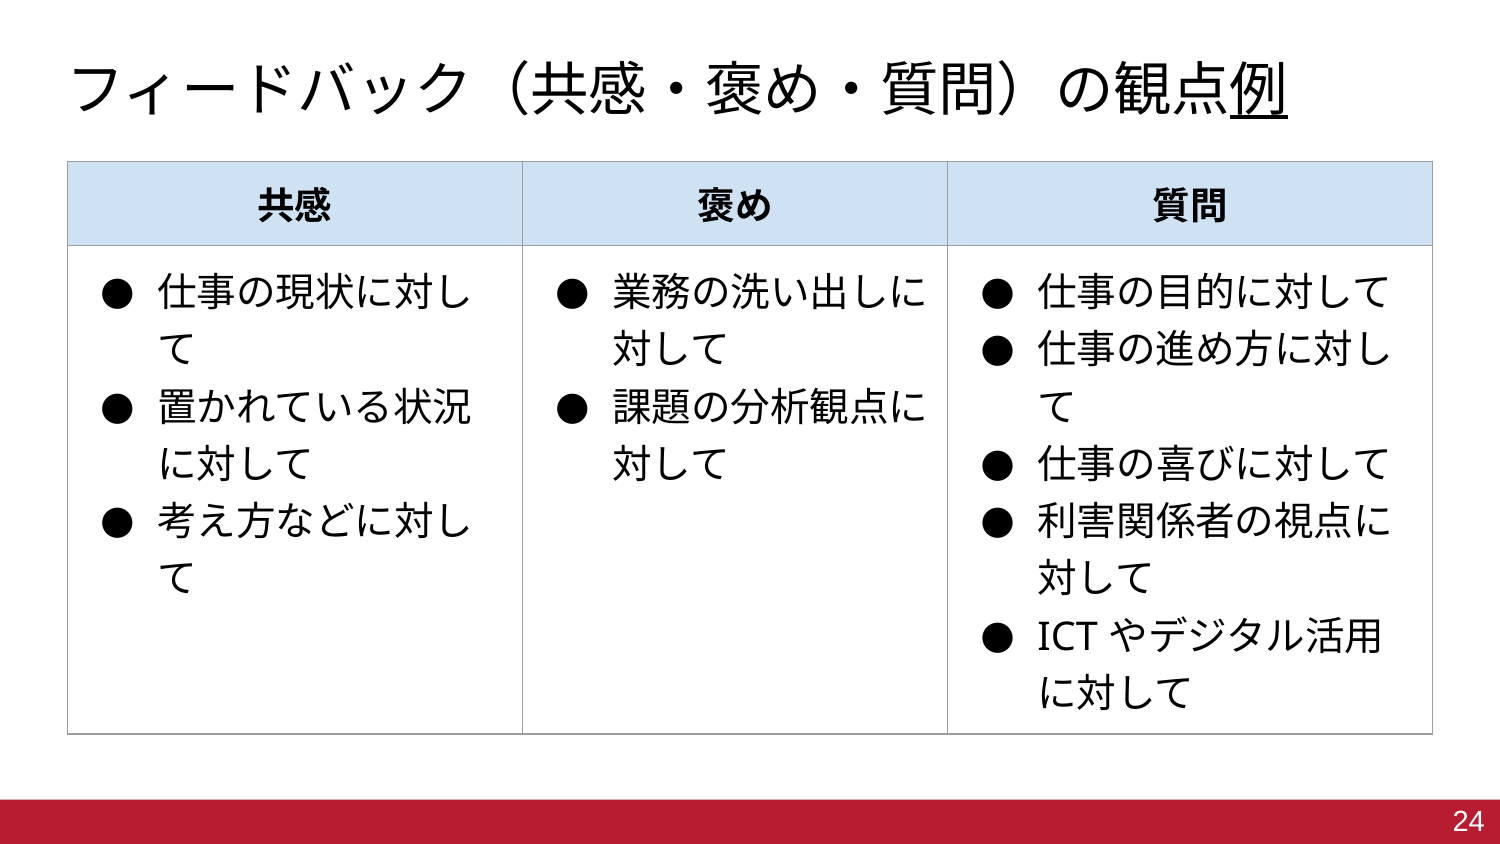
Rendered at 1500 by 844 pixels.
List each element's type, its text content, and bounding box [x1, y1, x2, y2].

table_header 褒め [523, 162, 947, 245]
table_cell 仕事の現状に対して 置かれている状況に対して 考え方などに対して [68, 246, 522, 733]
table_header 共感 [68, 162, 522, 245]
table_header 質問 [948, 162, 1432, 245]
title フィードバック（共感・褒め・質問）の観点例 [51, 37, 1449, 132]
table_cell 業務の洗い出しに対して 課題の分析観点に対して [523, 246, 947, 733]
slide_number 24 [1416, 806, 1500, 844]
table_cell 仕事の目的に対して 仕事の進め方に対して 仕事の喜びに対して 利害関係者の視点に対して ICTやデジタル活用に対して [948, 246, 1432, 733]
